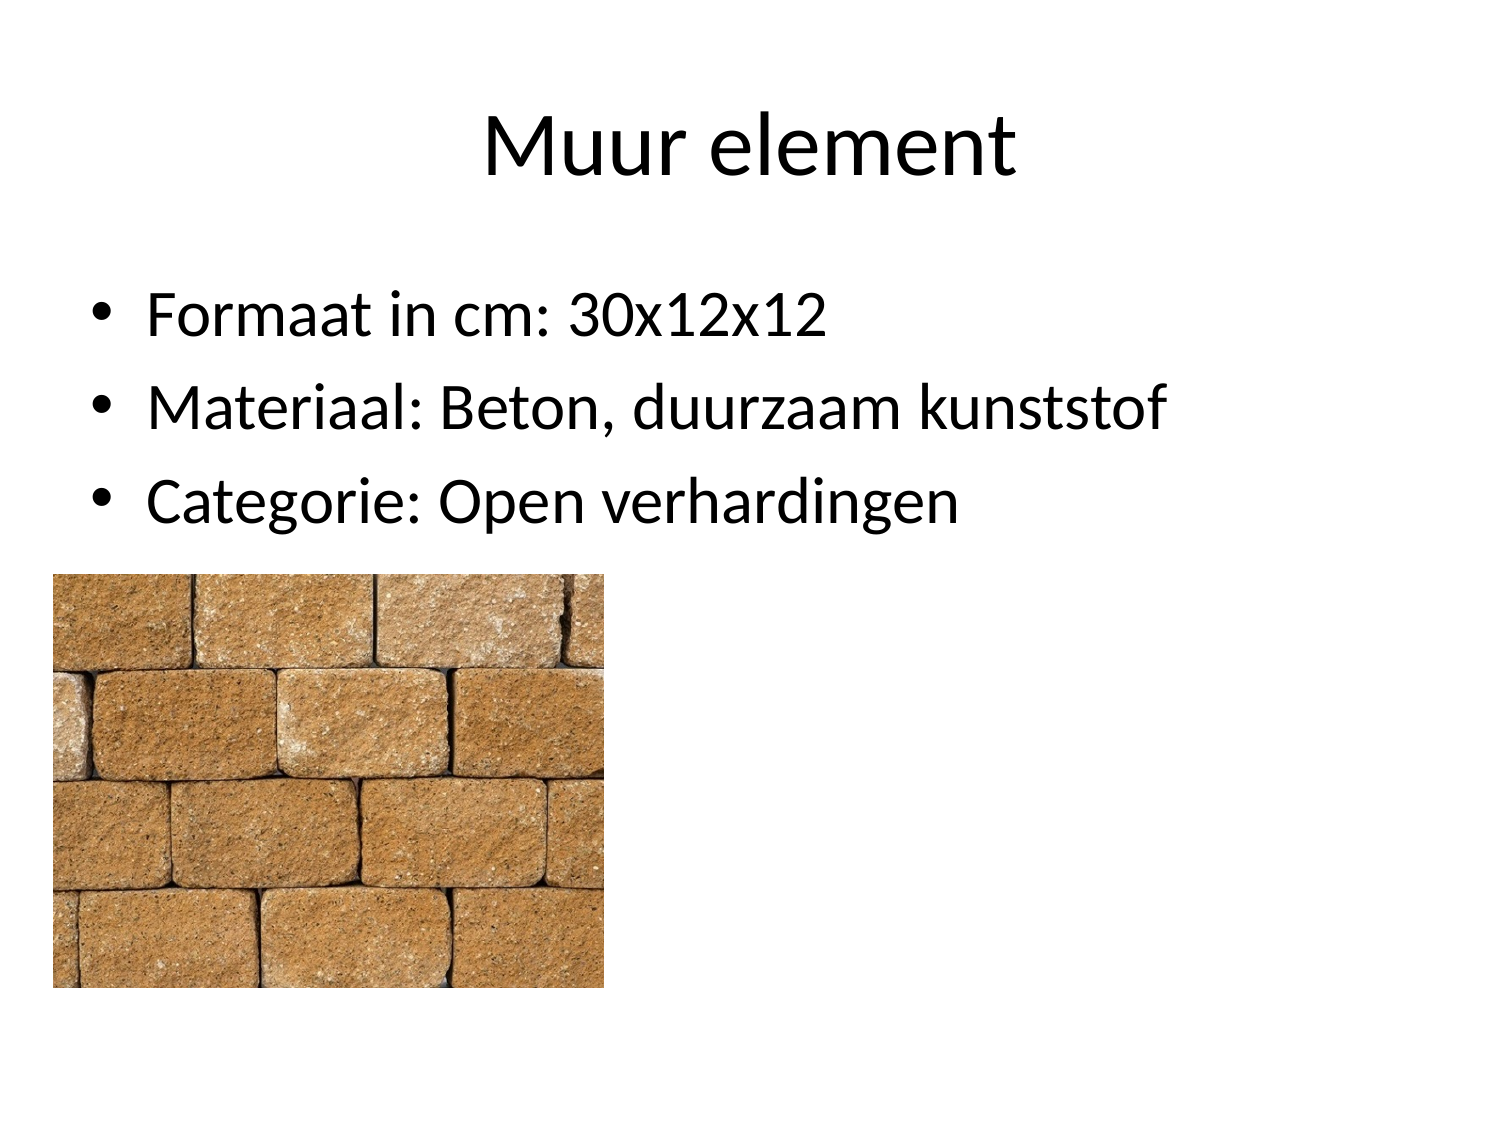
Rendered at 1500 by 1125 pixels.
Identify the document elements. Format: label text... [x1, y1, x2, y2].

picture [52, 574, 605, 988]
title Muur element [75, 45, 1425, 233]
list Formaat in cm: 30x12x12 Materiaal: Beton, duurzaam kunststof Categorie: Open verhardingen [75, 262, 1425, 1005]
